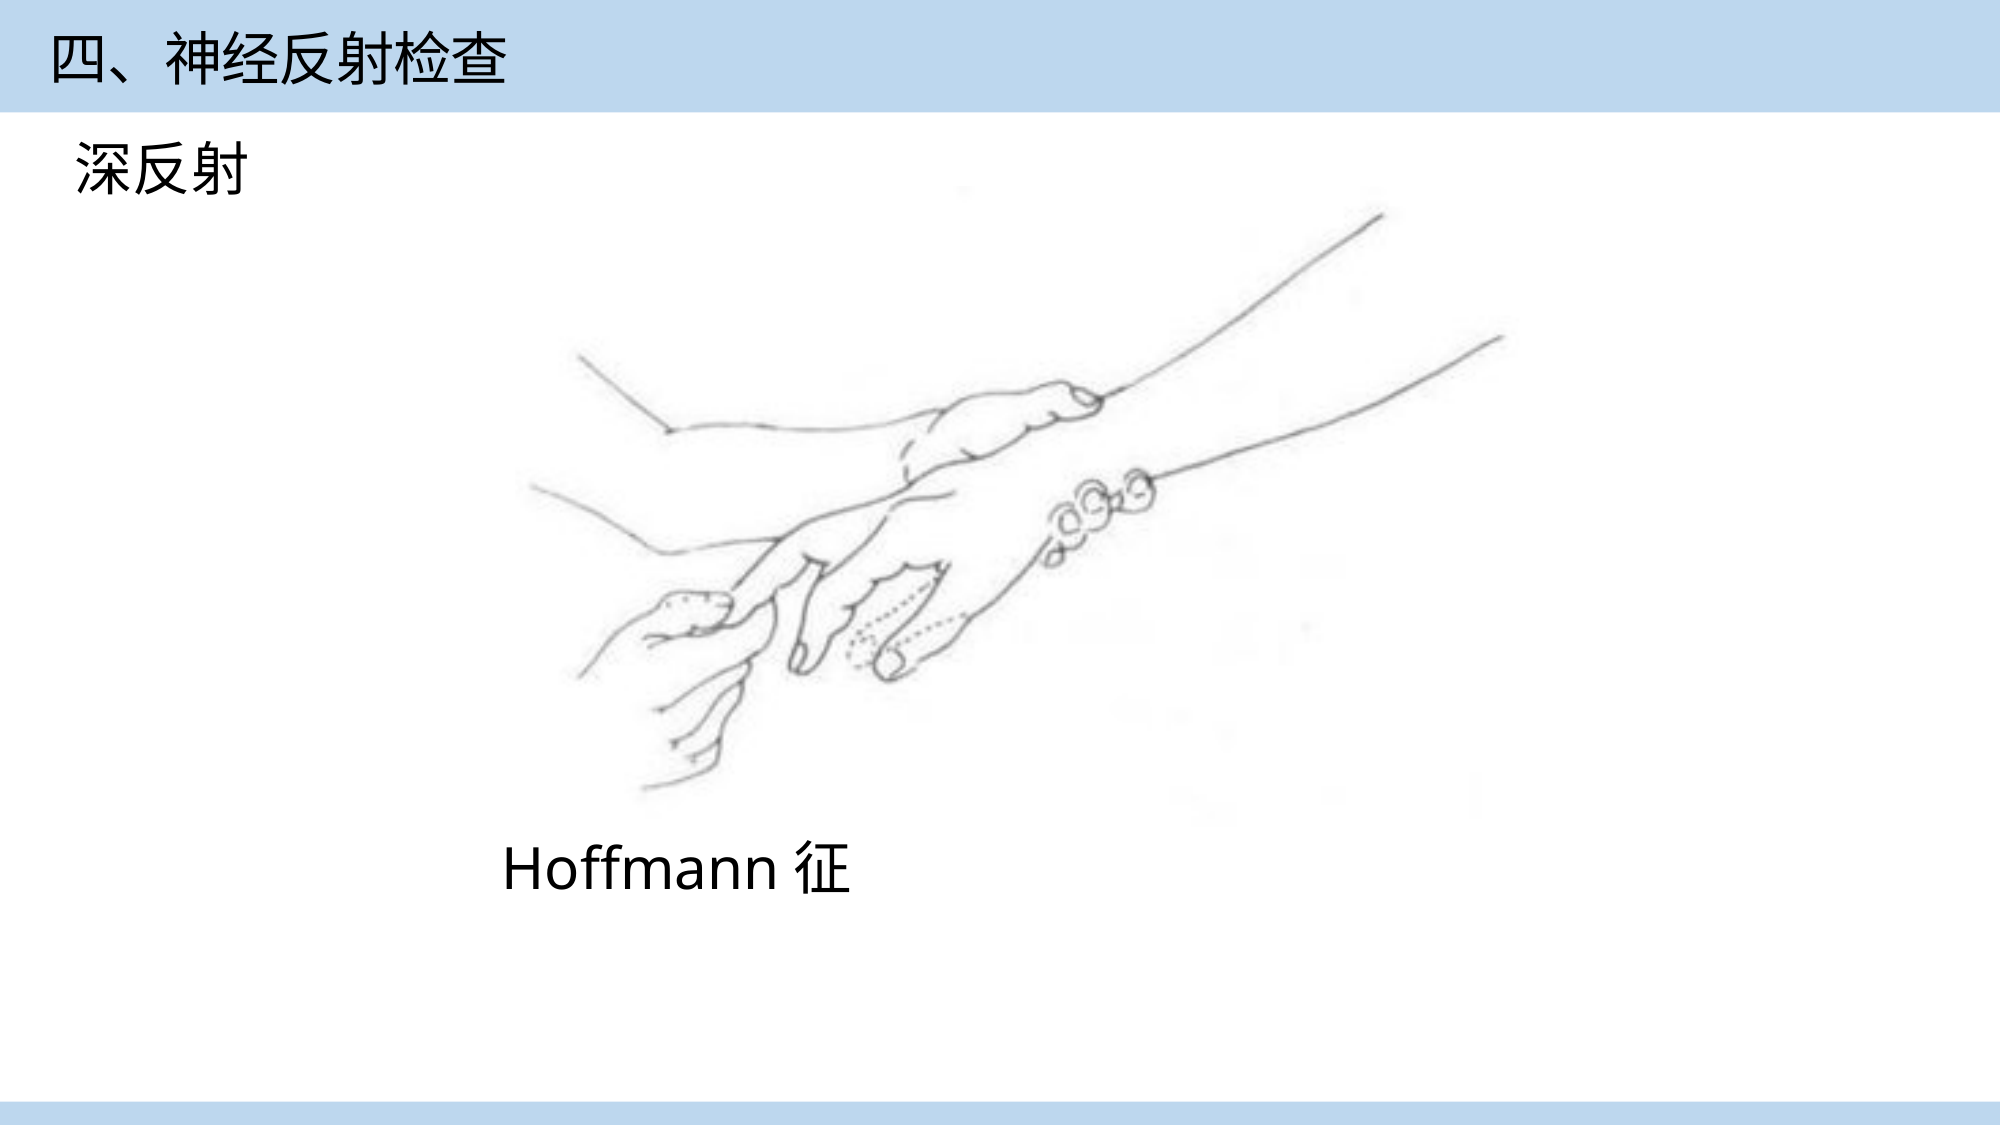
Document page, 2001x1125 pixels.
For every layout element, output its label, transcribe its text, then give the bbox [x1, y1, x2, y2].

text_box 四、神经反射检查 [37, 15, 802, 98]
list 深反射 Hoffmann征 [59, 125, 1974, 1077]
picture [495, 186, 1528, 840]
